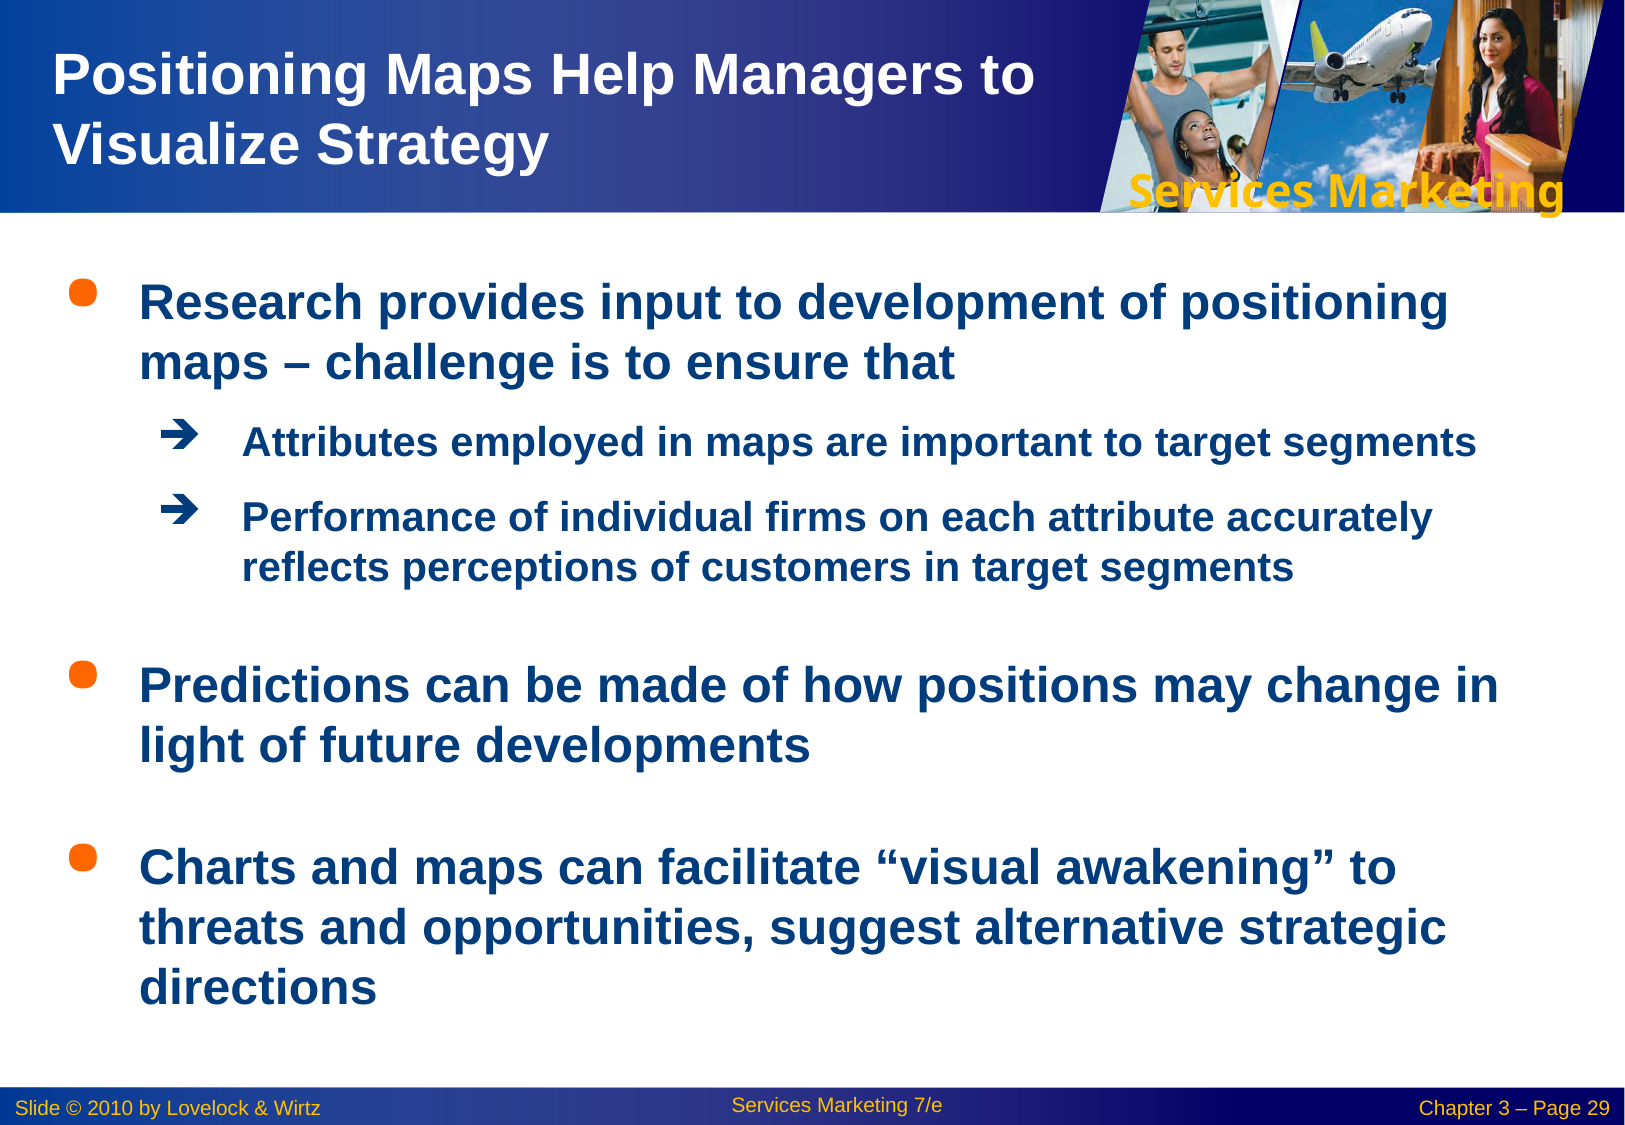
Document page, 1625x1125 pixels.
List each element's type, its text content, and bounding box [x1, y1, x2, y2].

picture [1546, 187, 1556, 202]
picture [1100, 0, 1604, 213]
title Positioning Maps Help Managers to Visualize Strategy [36, 37, 1088, 176]
list Research provides input to development of positioning maps – challenge is to ensure that Attributes employed in maps are important to target segments Performance of individual firms on each attribute accurately reflects perceptions of customers in target segments Predictions can be made of how positions may change in light of future developments Charts and maps can facilitate “visual awakening” to threats and opportunities, suggest alternative strategic directions [49, 261, 1588, 1051]
picture [1162, 186, 1172, 192]
